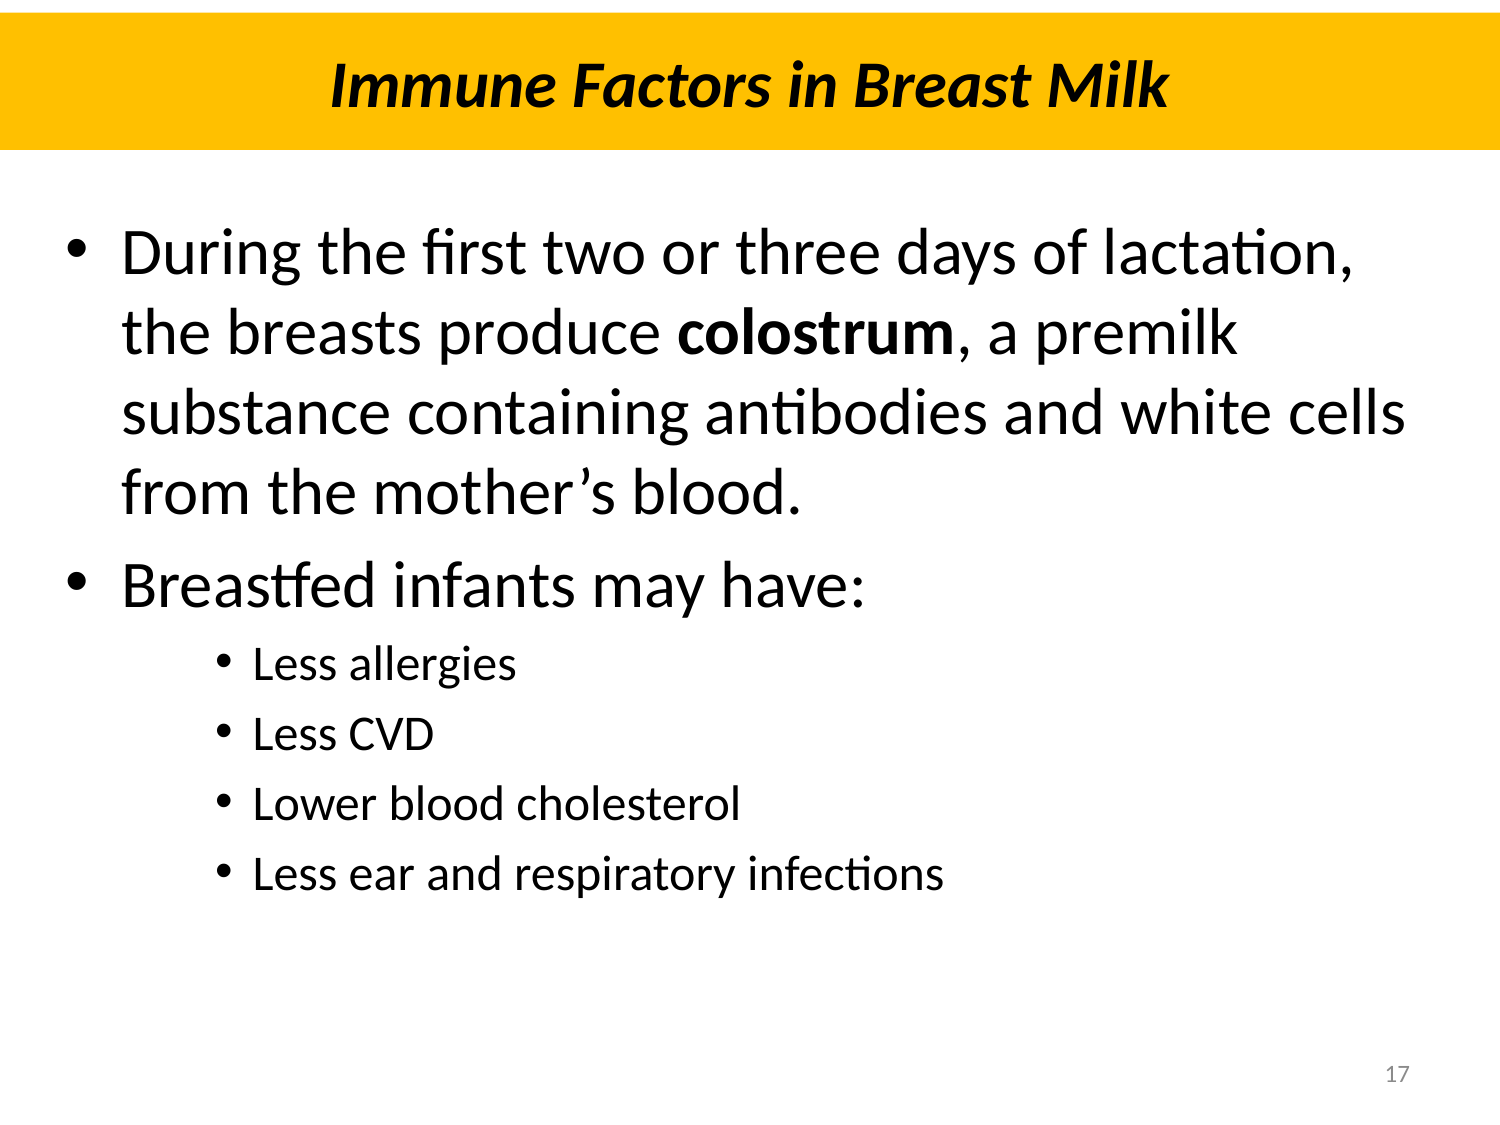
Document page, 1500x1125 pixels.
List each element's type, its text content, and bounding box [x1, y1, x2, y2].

slide_number 17 [1074, 1042, 1425, 1103]
list During the first two or three days of lactation, the breasts produce colostrum, a premilk substance containing antibodies and white cells from the mother’s blood. Breastfed infants may have: Less allergies Less CVD Lower blood cholesterol Less ear and respiratory infections [50, 200, 1450, 955]
title Immune Factors in Breast Milk [0, 12, 1500, 150]
